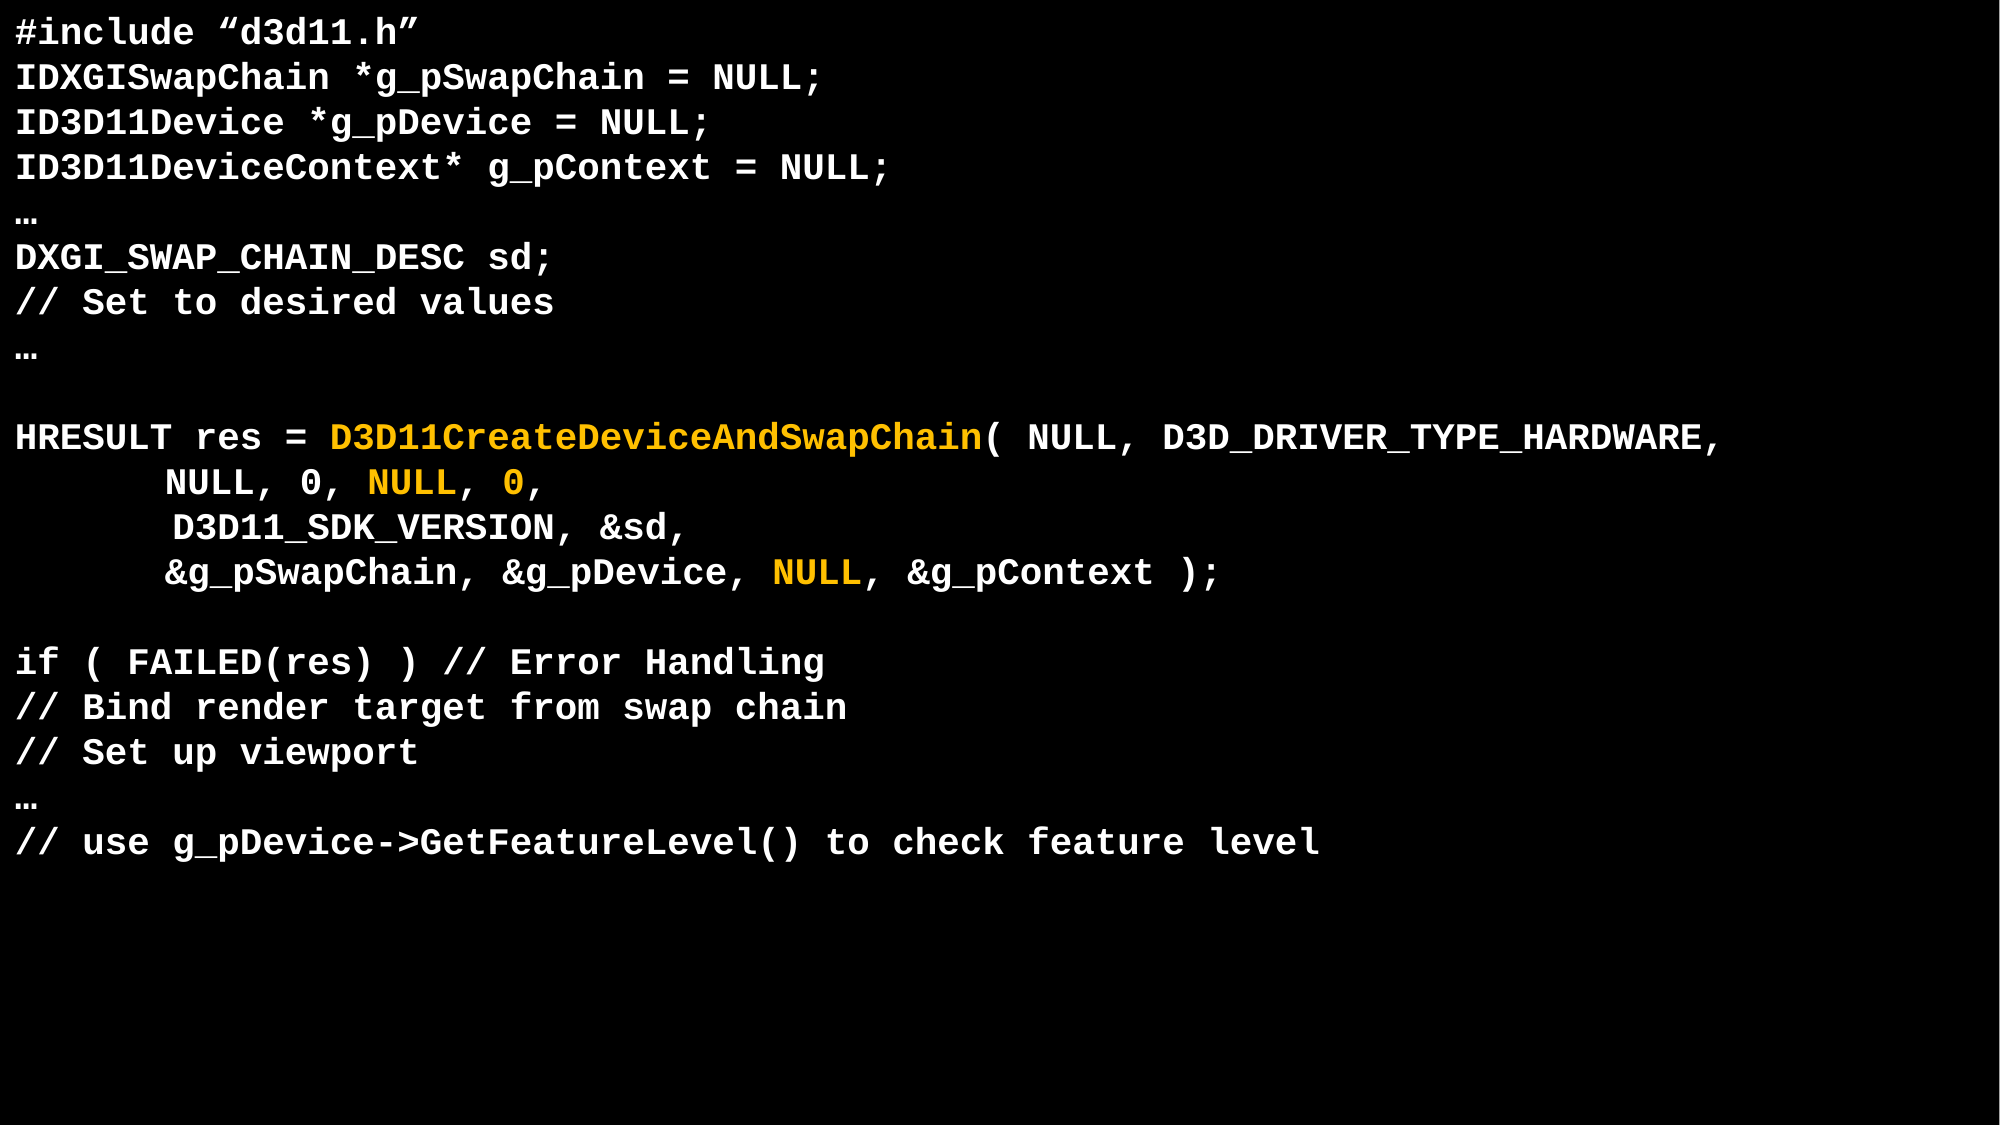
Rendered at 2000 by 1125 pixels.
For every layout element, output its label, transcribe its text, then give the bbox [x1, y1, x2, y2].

text_box #include “d3d11.h” IDXGISwapChain *g_pSwapChain = NULL; ID3D11Device *g_pDevice = NULL; ID3D11DeviceContext* g_pContext = NULL; … DXGI_SWAP_CHAIN_DESC sd; // Set to desired values … HRESULT res = D3D11CreateDeviceAndSwapChain( NULL, D3D_DRIVER_TYPE_HARDWARE, NULL, 0, NULL, 0, D3D11_SDK_VERSION, &sd, &g_pSwapChain, &g_pDevice, NULL, &g_pContext ); if ( FAILED(res) ) // Error Handling // Bind render target from swap chain // Set up viewport … // use g_pDevice->GetFeatureLevel() to check feature level [0, 0, 2000, 1125]
